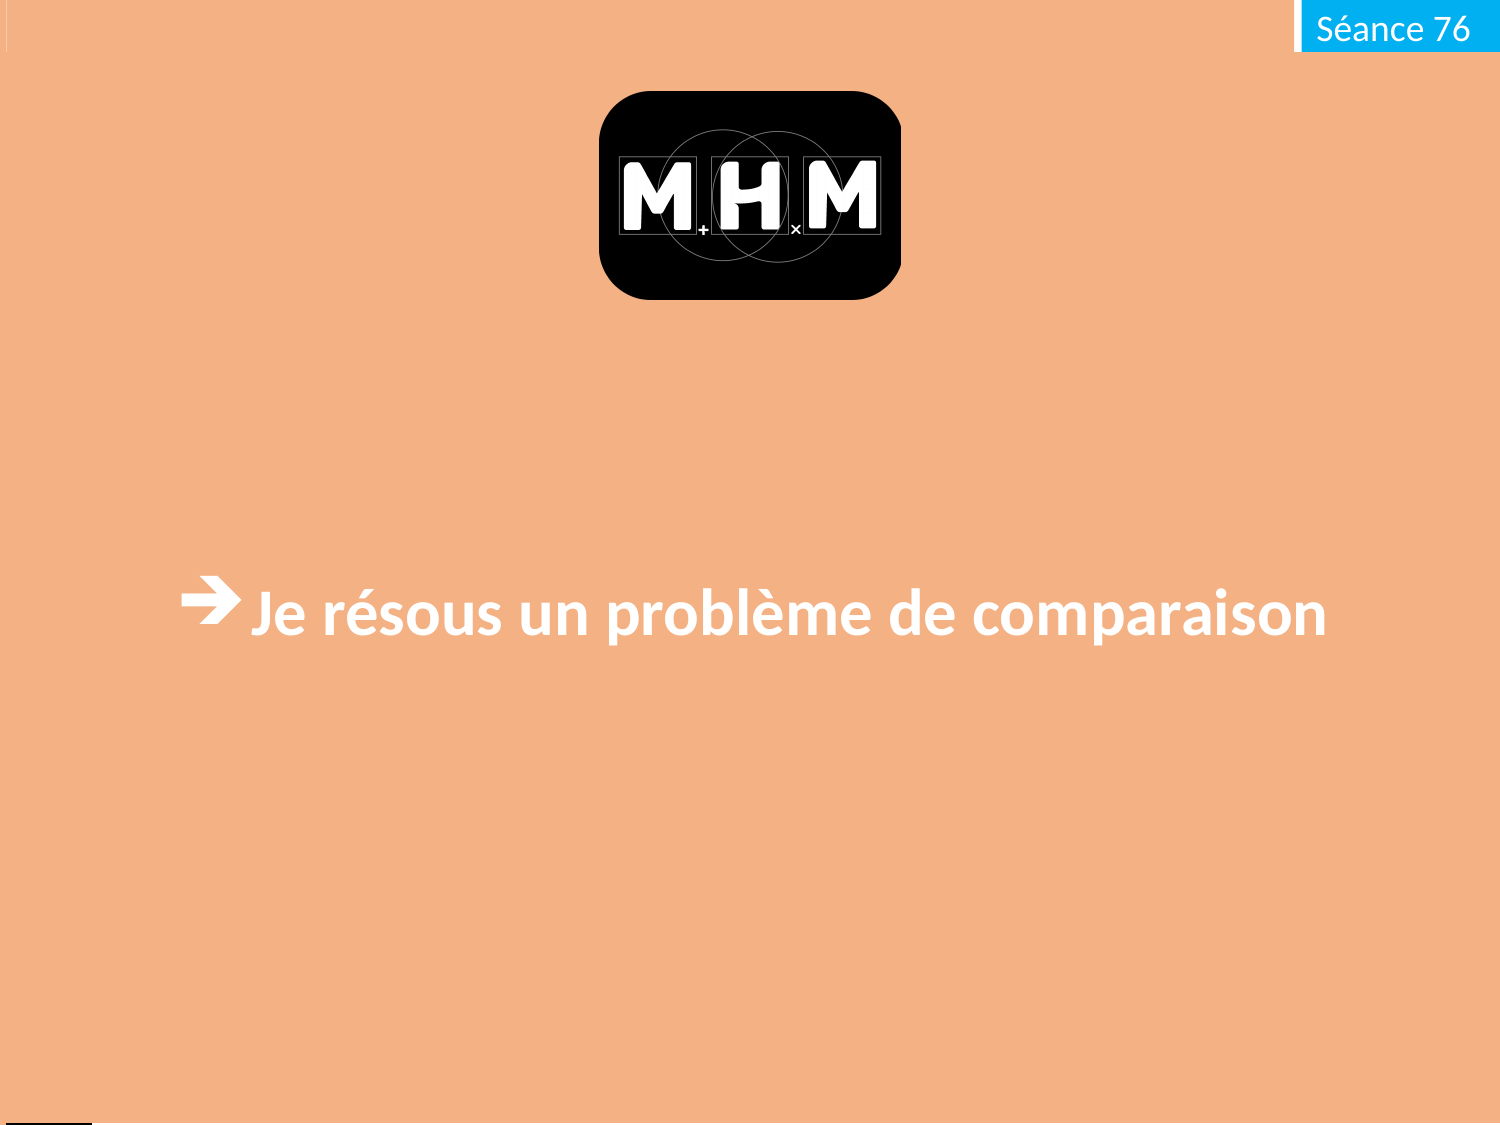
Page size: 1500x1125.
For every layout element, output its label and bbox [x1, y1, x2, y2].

text_box [0, 52, 1500, 1123]
